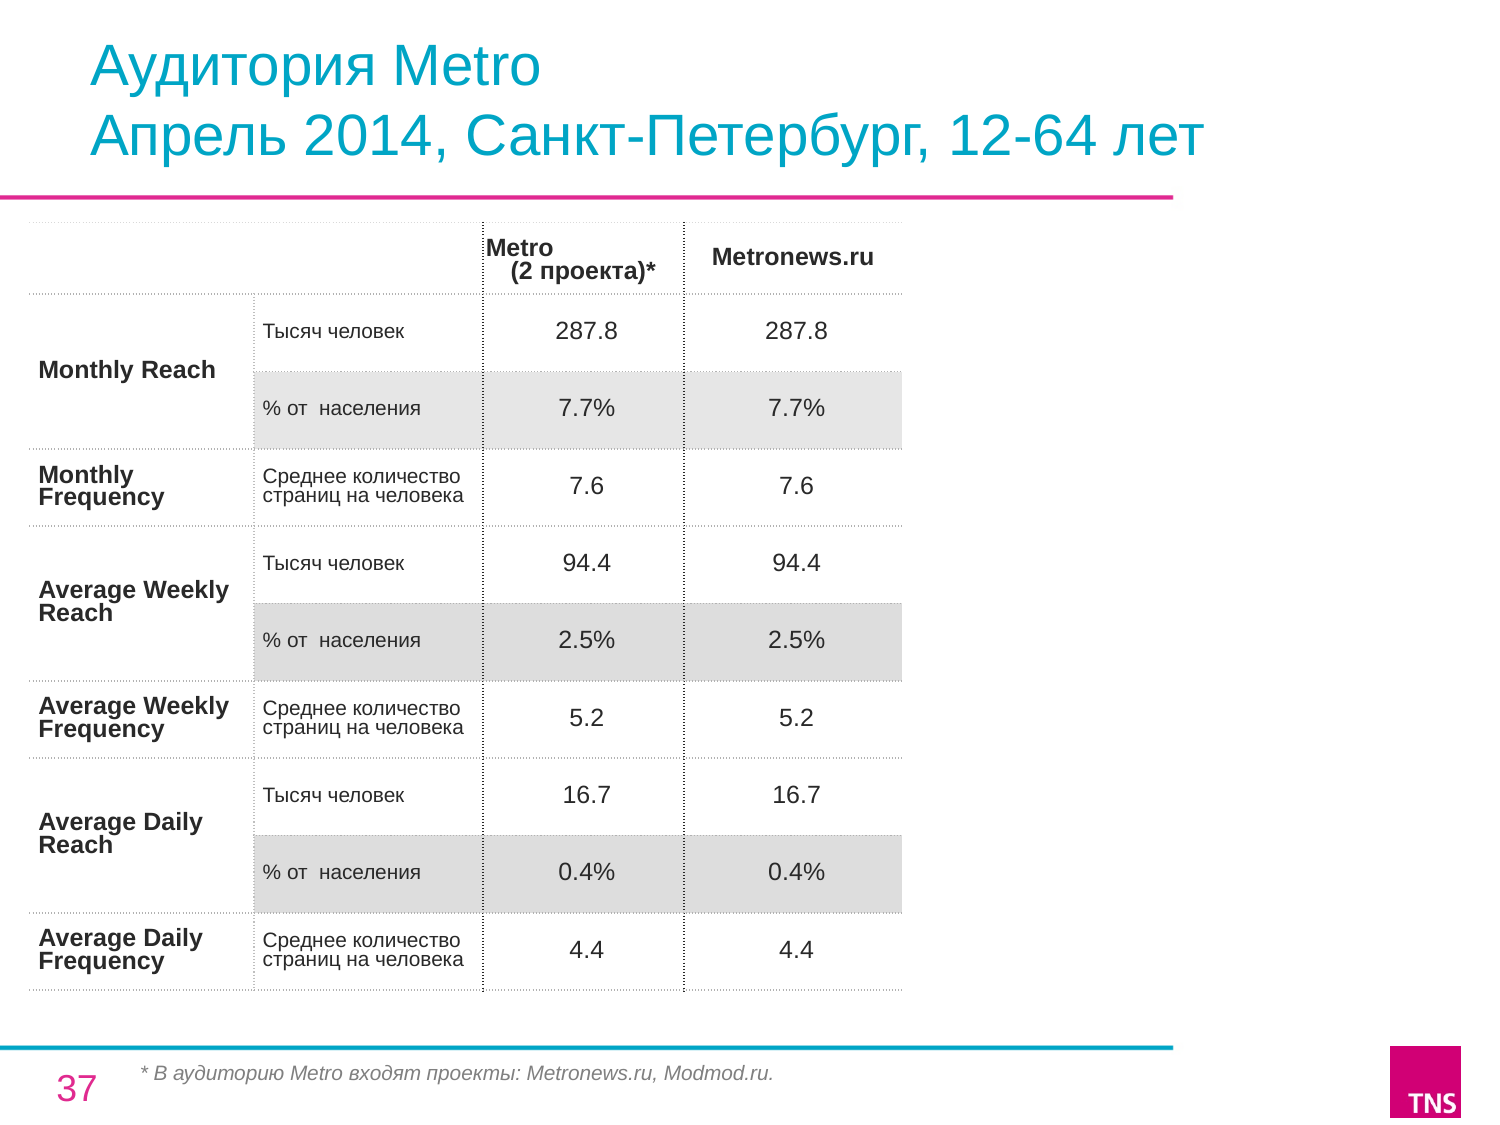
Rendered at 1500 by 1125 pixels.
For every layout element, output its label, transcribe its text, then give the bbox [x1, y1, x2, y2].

table_cell 7.6 [684, 449, 902, 526]
text_box * В аудиторию Metro входят проекты: Metronews.ru, Modmod.ru. [124, 1052, 1463, 1092]
title Аудитория Metro Апрель 2014, Санкт-Петербург, 12-64 лет [74, 8, 1476, 187]
table_cell Среднее количество страниц на человека [254, 681, 483, 758]
table_cell % от населения [254, 372, 483, 449]
table_cell 2.5% [684, 603, 902, 681]
table_cell 287.8 [684, 294, 902, 372]
table_cell Average Weekly Reach [29, 526, 254, 681]
table_cell Monthly Reach [29, 294, 254, 449]
table_cell 4.4 [483, 913, 684, 990]
table_cell 2.5% [483, 603, 684, 681]
table_cell 287.8 [483, 294, 684, 372]
table_header [29, 223, 483, 294]
table_cell 16.7 [684, 758, 902, 835]
table_cell 0.4% [483, 835, 684, 913]
table_cell Тысяч человек [254, 758, 483, 835]
table_cell Monthly Frequency [29, 449, 254, 526]
table_cell Тысяч человек [254, 526, 483, 603]
table_cell 16.7 [483, 758, 684, 835]
table_cell Average Weekly Frequency [29, 681, 254, 758]
table_cell Тысяч человек [254, 294, 483, 372]
table_cell Среднее количество страниц на человека [254, 449, 483, 526]
table_cell 0.4% [684, 835, 902, 913]
slide_number 37 [40, 1055, 392, 1125]
table_cell Среднее количество страниц на человека [254, 913, 483, 990]
table_cell 7.6 [483, 449, 684, 526]
table_cell Average Daily Reach [29, 758, 254, 913]
picture [0, 0, 1500, 1125]
table_cell Average Daily Frequency [29, 913, 254, 990]
table_cell 7.7% [483, 372, 684, 449]
table_cell 5.2 [684, 681, 902, 758]
table_cell 94.4 [483, 526, 684, 603]
table_header Metro (2 проекта)* [483, 223, 684, 294]
table_cell % от населения [254, 603, 483, 681]
table_cell 7.7% [684, 372, 902, 449]
table_cell % от населения [254, 835, 483, 913]
table_cell 5.2 [483, 681, 684, 758]
table_header Metronews.ru [684, 223, 902, 294]
table_cell 4.4 [684, 913, 902, 990]
table_cell 94.4 [684, 526, 902, 603]
